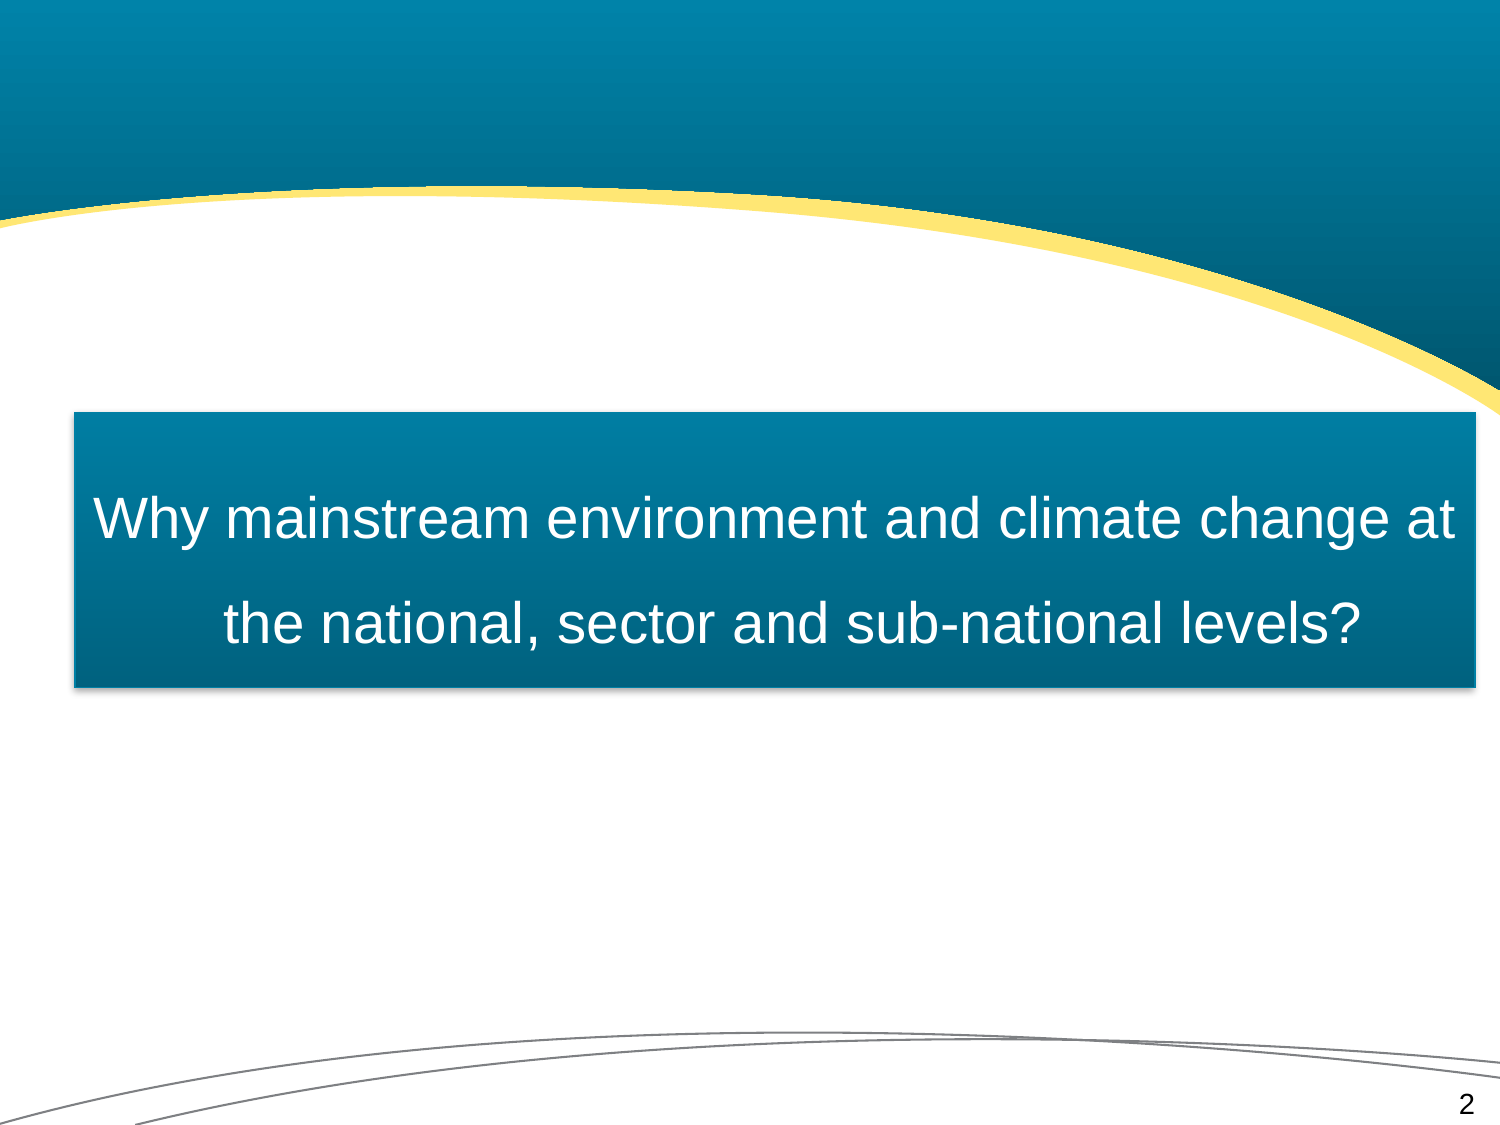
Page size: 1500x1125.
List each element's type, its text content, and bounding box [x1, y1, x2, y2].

list Why mainstream environment and climate change at the national, sector and sub-national levels? [74, 412, 1476, 688]
slide_number 2 [1124, 1084, 1476, 1113]
